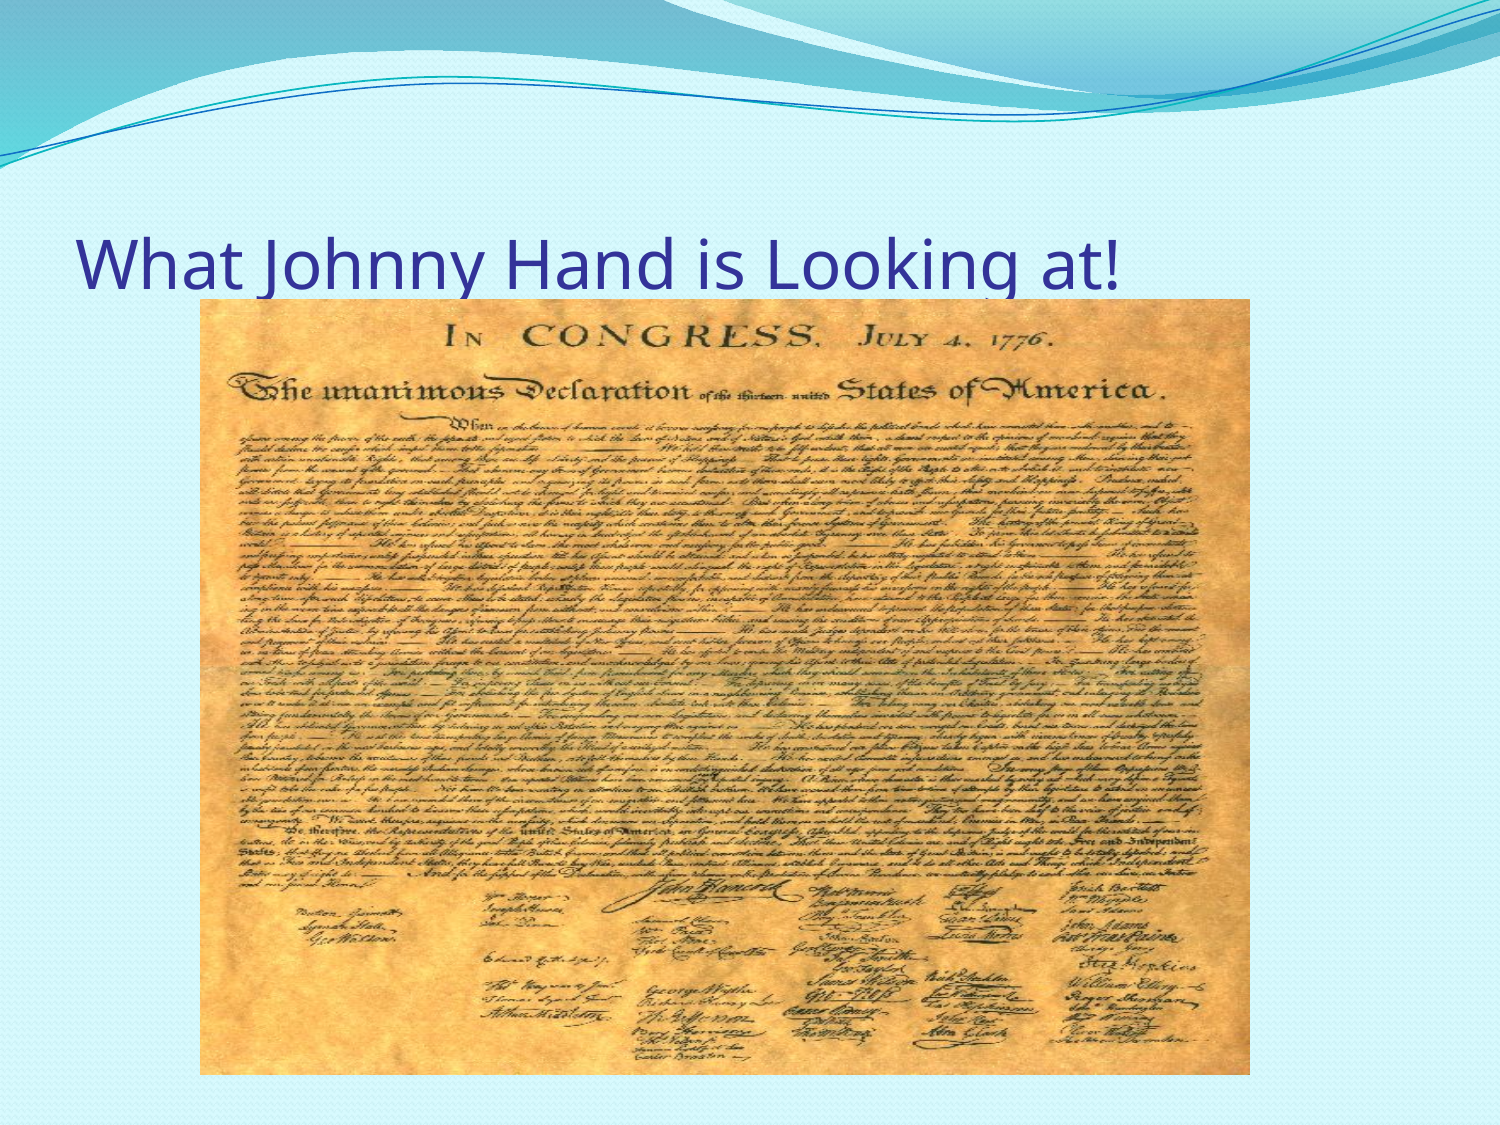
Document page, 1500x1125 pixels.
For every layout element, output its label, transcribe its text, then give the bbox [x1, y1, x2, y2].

picture [199, 299, 1251, 1076]
title What Johnny Hand is Looking at! [75, 115, 1425, 303]
